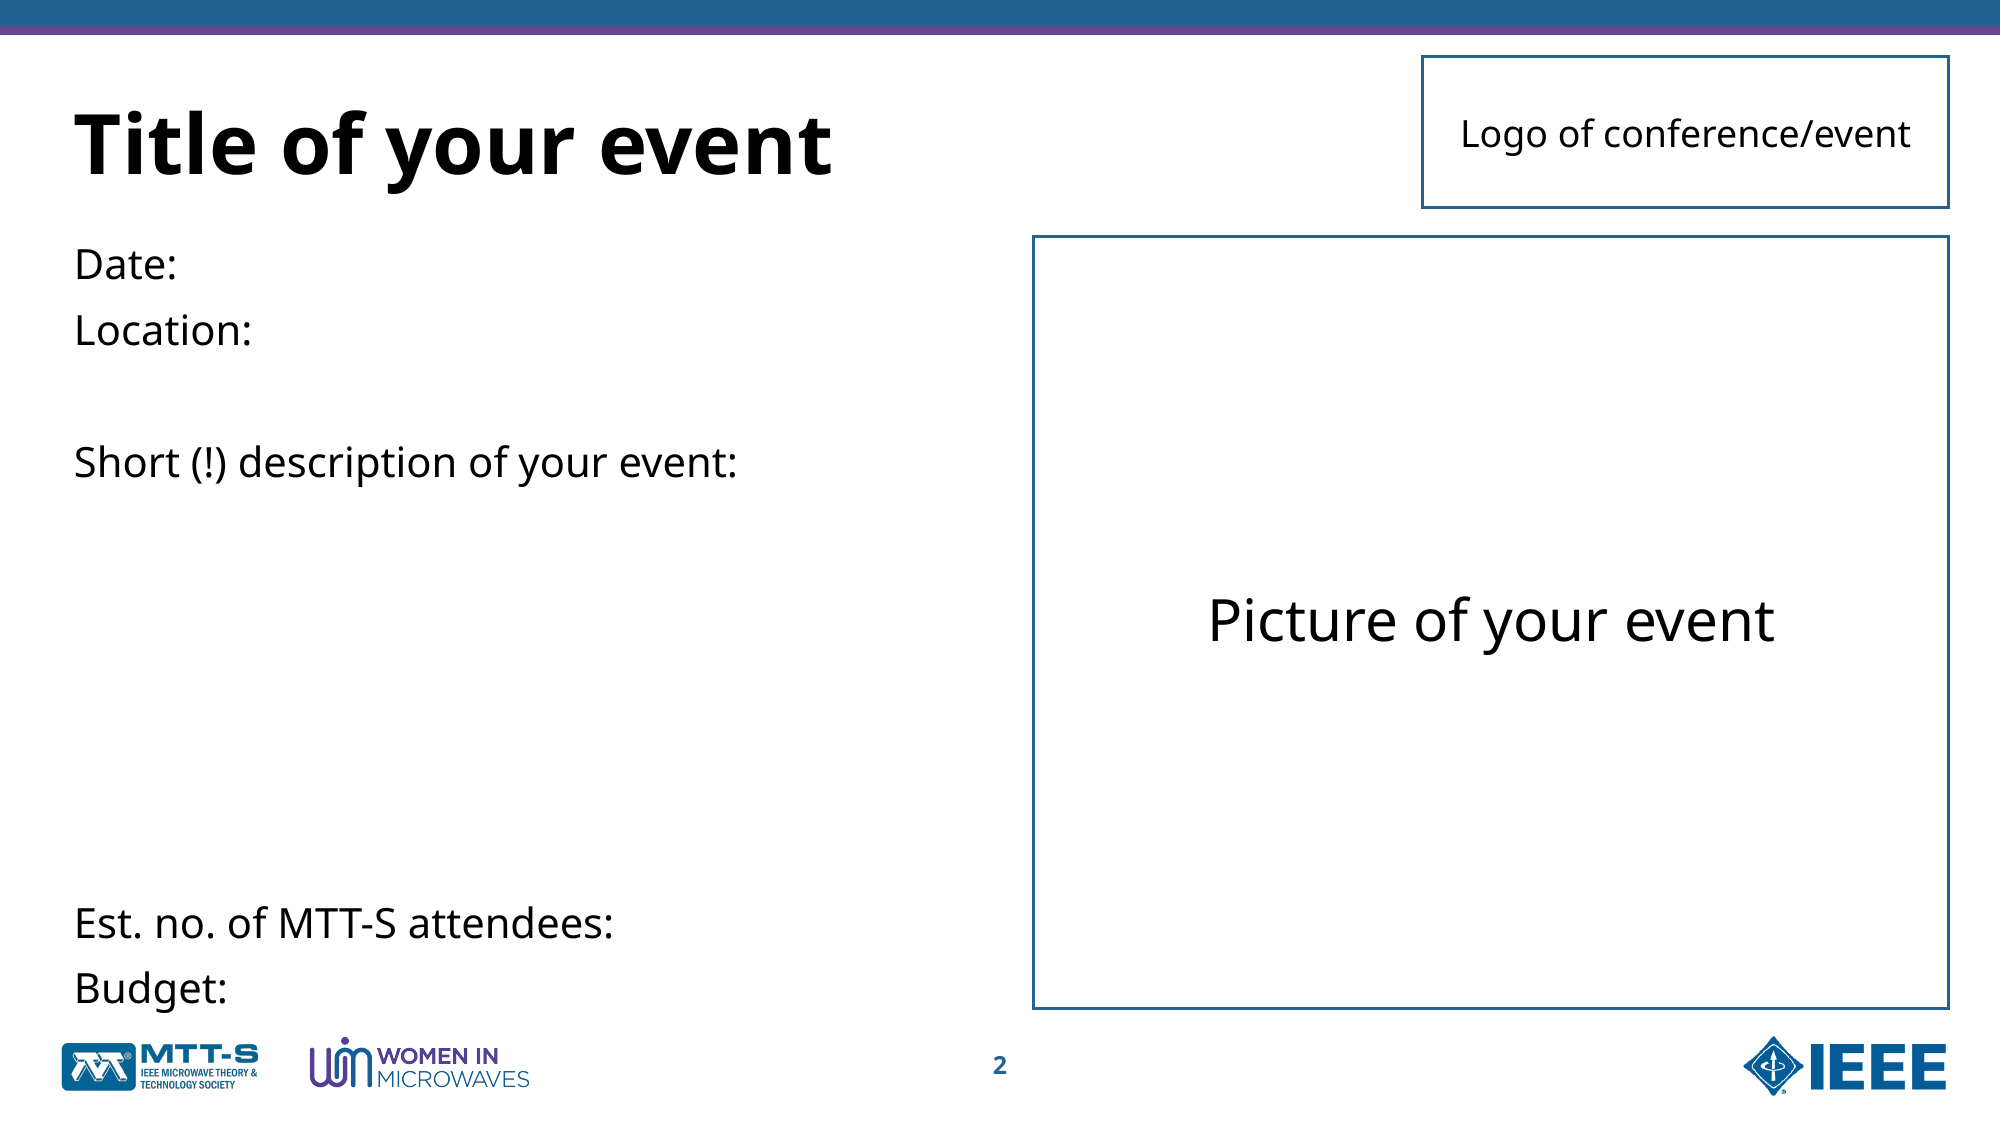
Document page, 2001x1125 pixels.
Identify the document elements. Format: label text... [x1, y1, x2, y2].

list Date: Location: Short (!) description of your event: Est. no. of MTT-S attendees: Budget: [59, 236, 975, 1009]
title Title of your event [59, 92, 1421, 203]
picture [59, 1036, 268, 1096]
picture [1743, 1036, 1946, 1096]
list Picture of your event [1032, 235, 1950, 1010]
slide_number 2 [948, 1037, 1052, 1097]
text_box Logo of conference/event [1421, 55, 1950, 209]
picture [305, 1032, 533, 1092]
